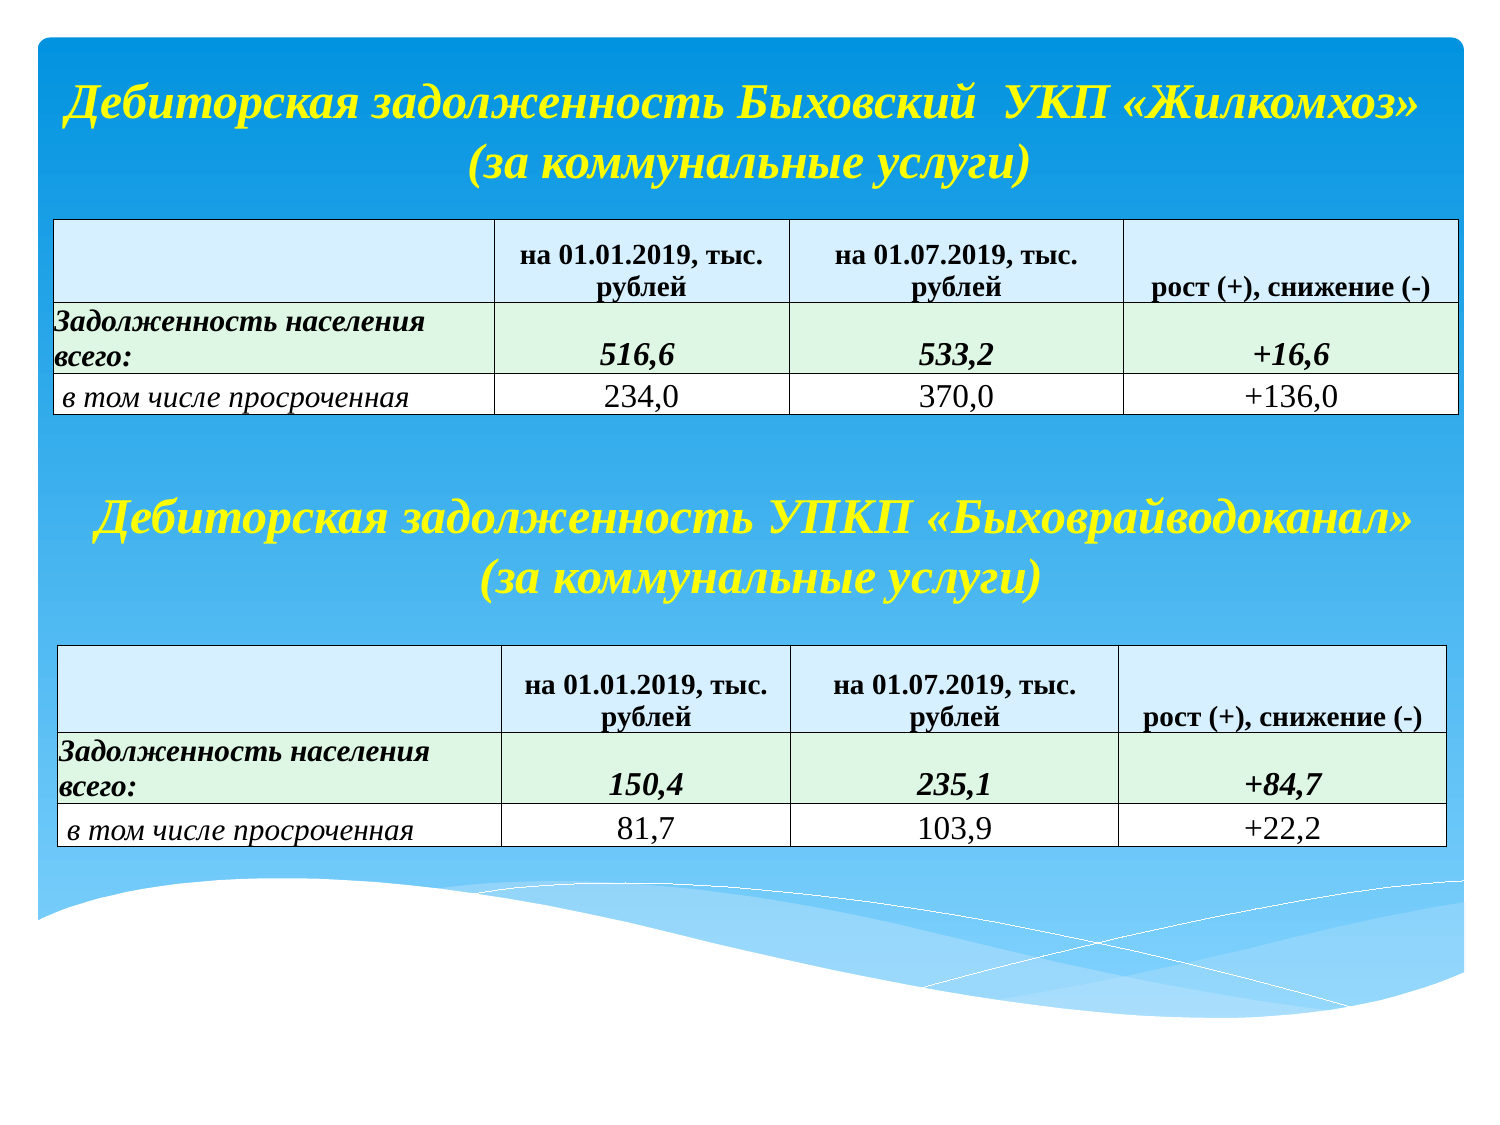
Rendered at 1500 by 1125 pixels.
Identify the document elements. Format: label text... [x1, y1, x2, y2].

table_cell +16,6 [1124, 303, 1458, 373]
table_cell 103,9 [791, 804, 1118, 846]
table_cell 235,1 [791, 733, 1118, 803]
text_box Дебиторская задолженность УПКП «Быховрайводоканал» (за коммунальные услуги) [53, 523, 1471, 611]
table_header [54, 220, 494, 302]
table_header рост (+), снижение (-) [1119, 646, 1446, 732]
table_cell 234,0 [495, 374, 789, 414]
table_cell в том числе просроченная [54, 374, 494, 414]
table_header рост (+), снижение (-) [1124, 220, 1458, 302]
table_header [58, 646, 501, 732]
table_cell в том числе просроченная [58, 804, 501, 846]
table_header на 01.07.2019, тыс. рублей [791, 646, 1118, 732]
table_cell Задолженность населения всего: [58, 733, 501, 803]
table_header на 01.01.2019, тыс. рублей [502, 646, 790, 732]
table_cell +22,2 [1119, 804, 1446, 846]
table_cell 533,2 [790, 303, 1123, 373]
table_cell 516,6 [495, 303, 789, 373]
table_cell Задолженность населения всего: [54, 303, 494, 373]
table_cell +136,0 [1124, 374, 1458, 414]
table_cell +84,7 [1119, 733, 1446, 803]
table_cell 150,4 [502, 733, 790, 803]
title Дебиторская задолженность Быховский УКП «Жилкомхоз» (за коммунальные услуги) [0, 66, 1500, 197]
table_header на 01.01.2019, тыс. рублей [495, 220, 789, 302]
table_cell 81,7 [502, 804, 790, 846]
table_cell 370,0 [790, 374, 1123, 414]
table_header на 01.07.2019, тыс. рублей [790, 220, 1123, 302]
